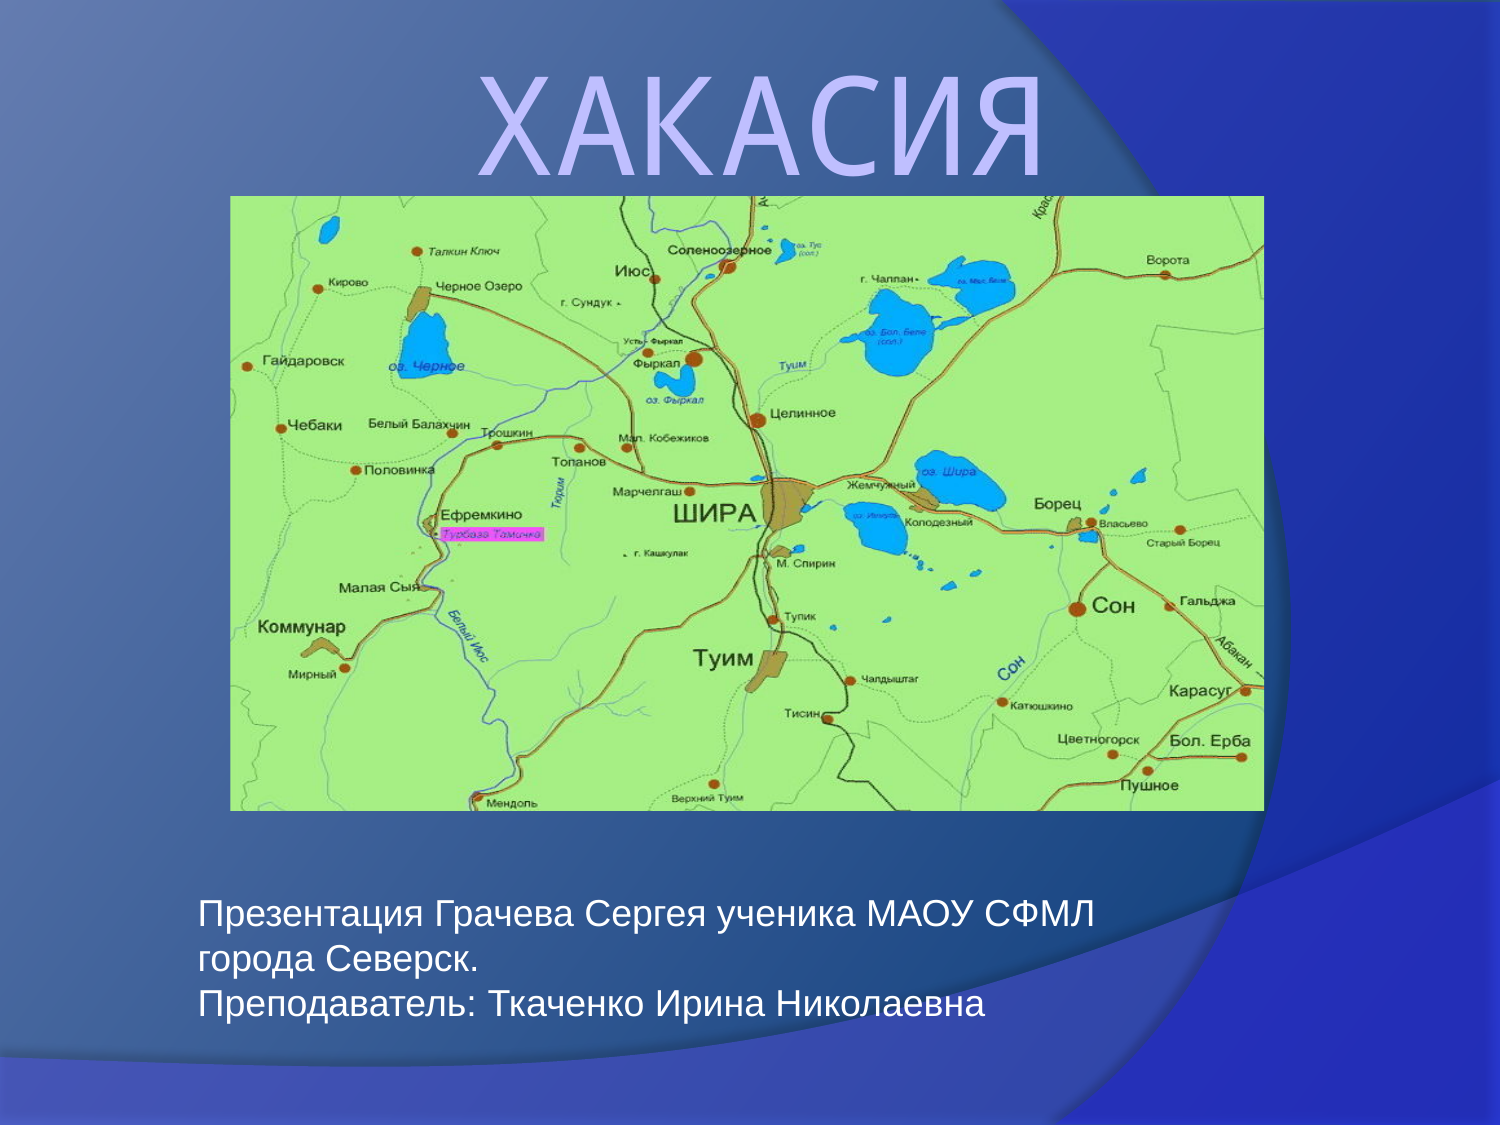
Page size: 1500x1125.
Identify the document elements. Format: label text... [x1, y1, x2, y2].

picture [229, 196, 1265, 811]
text_box ХАКАСИЯ [253, 30, 1270, 189]
text_box Презентация Грачева Сергея ученика МАОУ СФМЛ города Северск. Преподаватель: Ткаченко Ирина Николаевна [182, 881, 1187, 1032]
